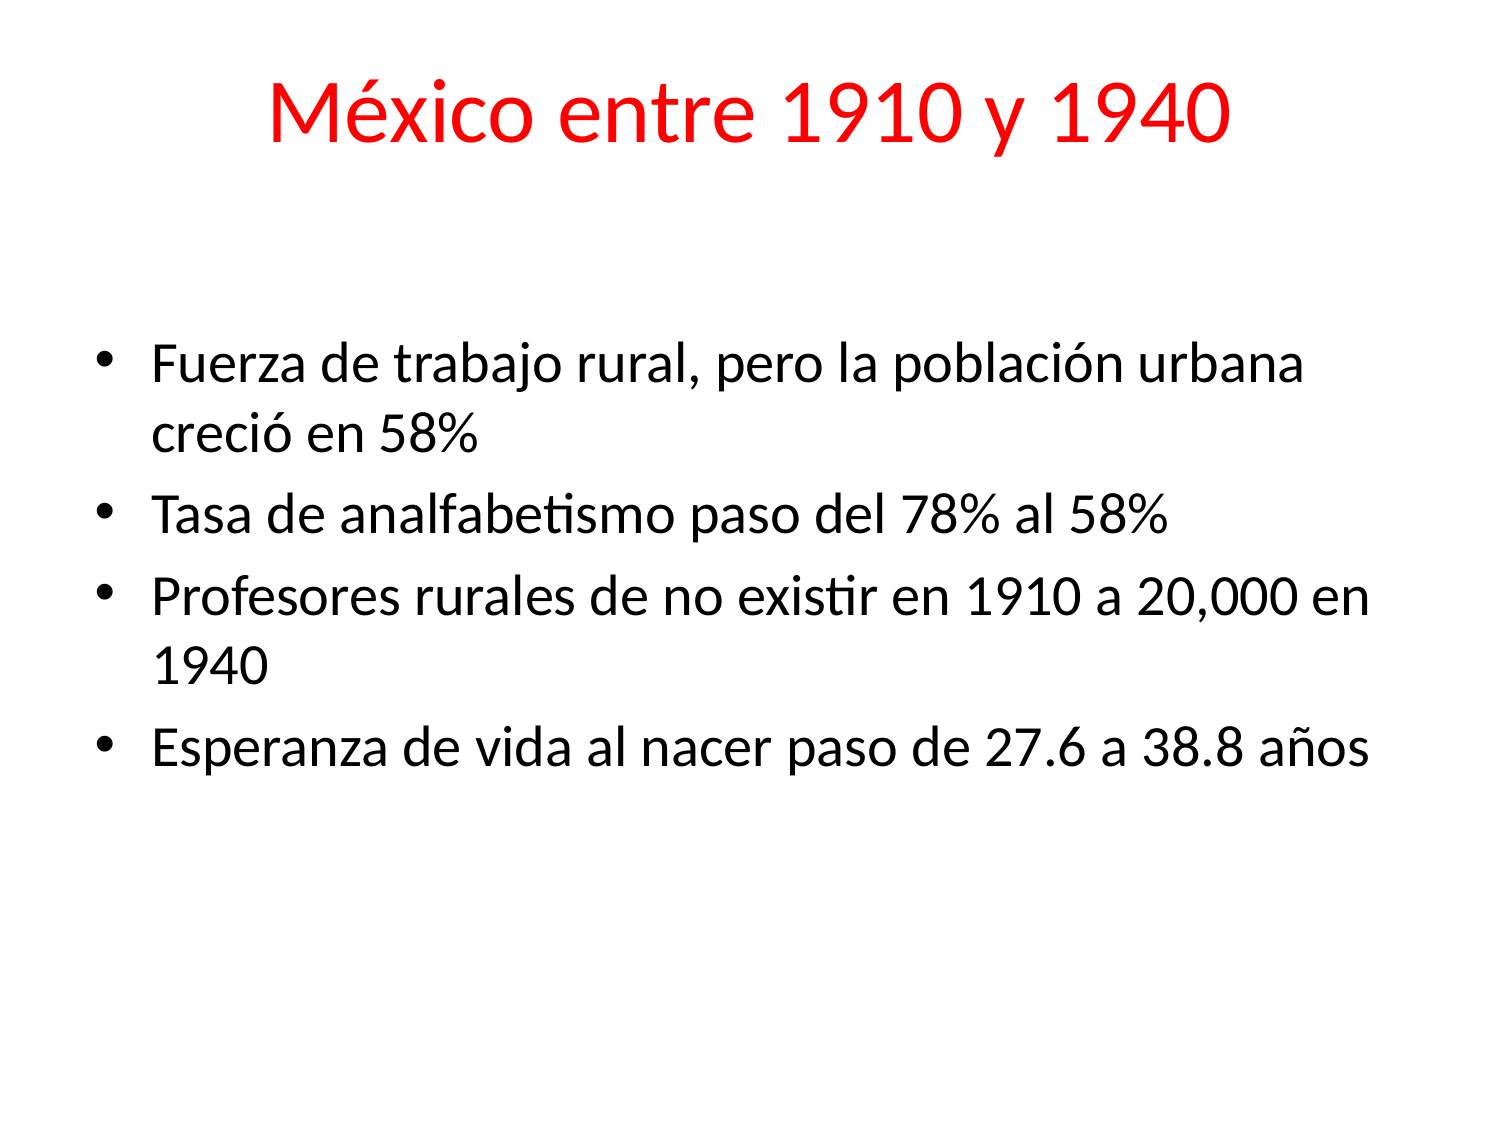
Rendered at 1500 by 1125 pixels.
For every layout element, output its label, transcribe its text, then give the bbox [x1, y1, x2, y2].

list Fuerza de trabajo rural, pero la población urbana creció en 58% Tasa de analfabetismo paso del 78% al 58% Profesores rurales de no existir en 1910 a 20,000 en 1940 Esperanza de vida al nacer paso de 27.6 a 38.8 años [79, 316, 1430, 879]
title México entre 1910 y 1940 [0, 11, 1500, 200]
